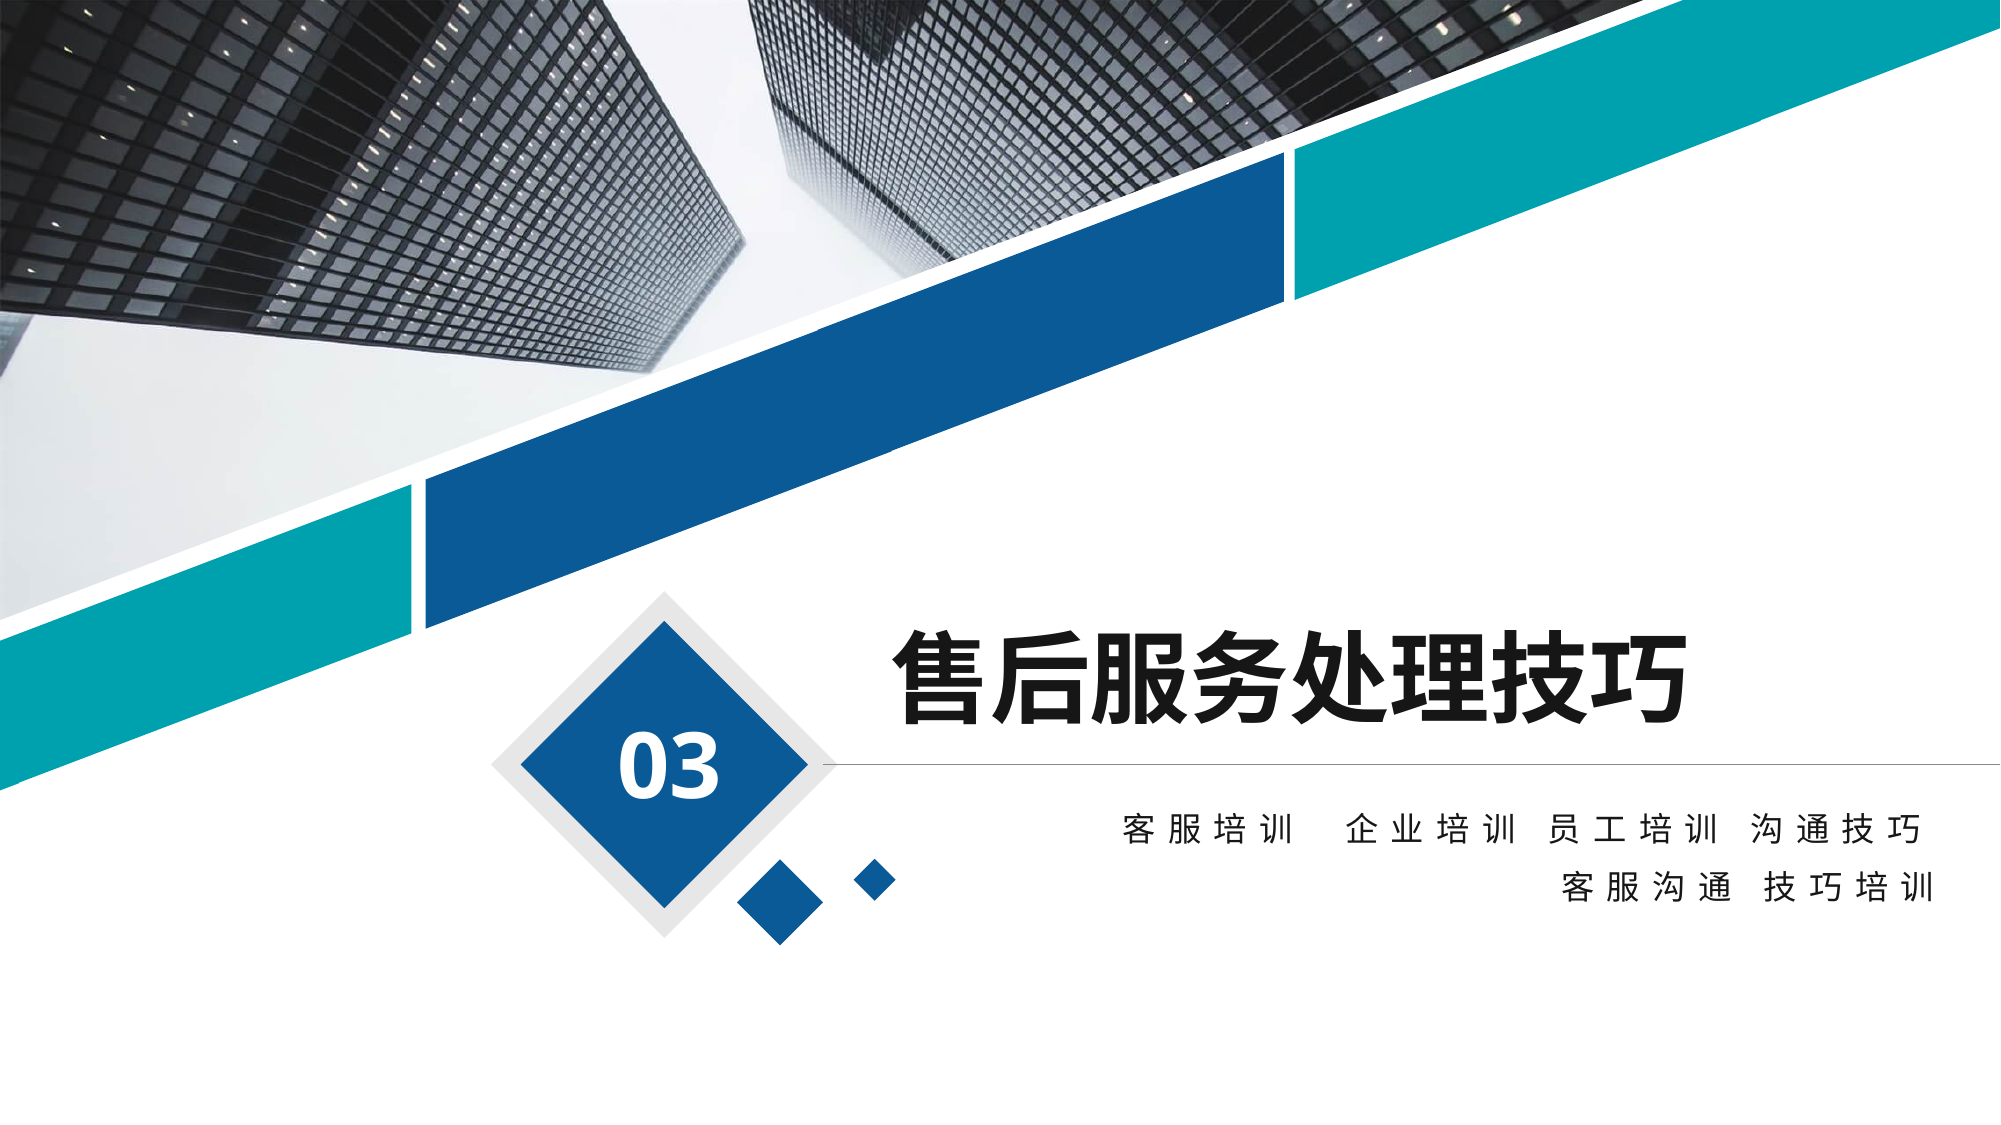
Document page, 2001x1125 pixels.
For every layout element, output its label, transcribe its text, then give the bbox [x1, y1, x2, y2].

text_box 客服培训 企业培训 员工培训 沟通技巧 客服沟通 技巧培训 [1066, 783, 1950, 914]
text_box [735, 877, 825, 947]
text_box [508, 652, 831, 877]
text_box 售后服务处理技巧 [875, 608, 1962, 744]
text_box [0, 620, 413, 792]
picture [0, 0, 1644, 620]
text_box [1644, 0, 2000, 167]
text_box [424, 620, 452, 631]
text_box [852, 857, 898, 903]
